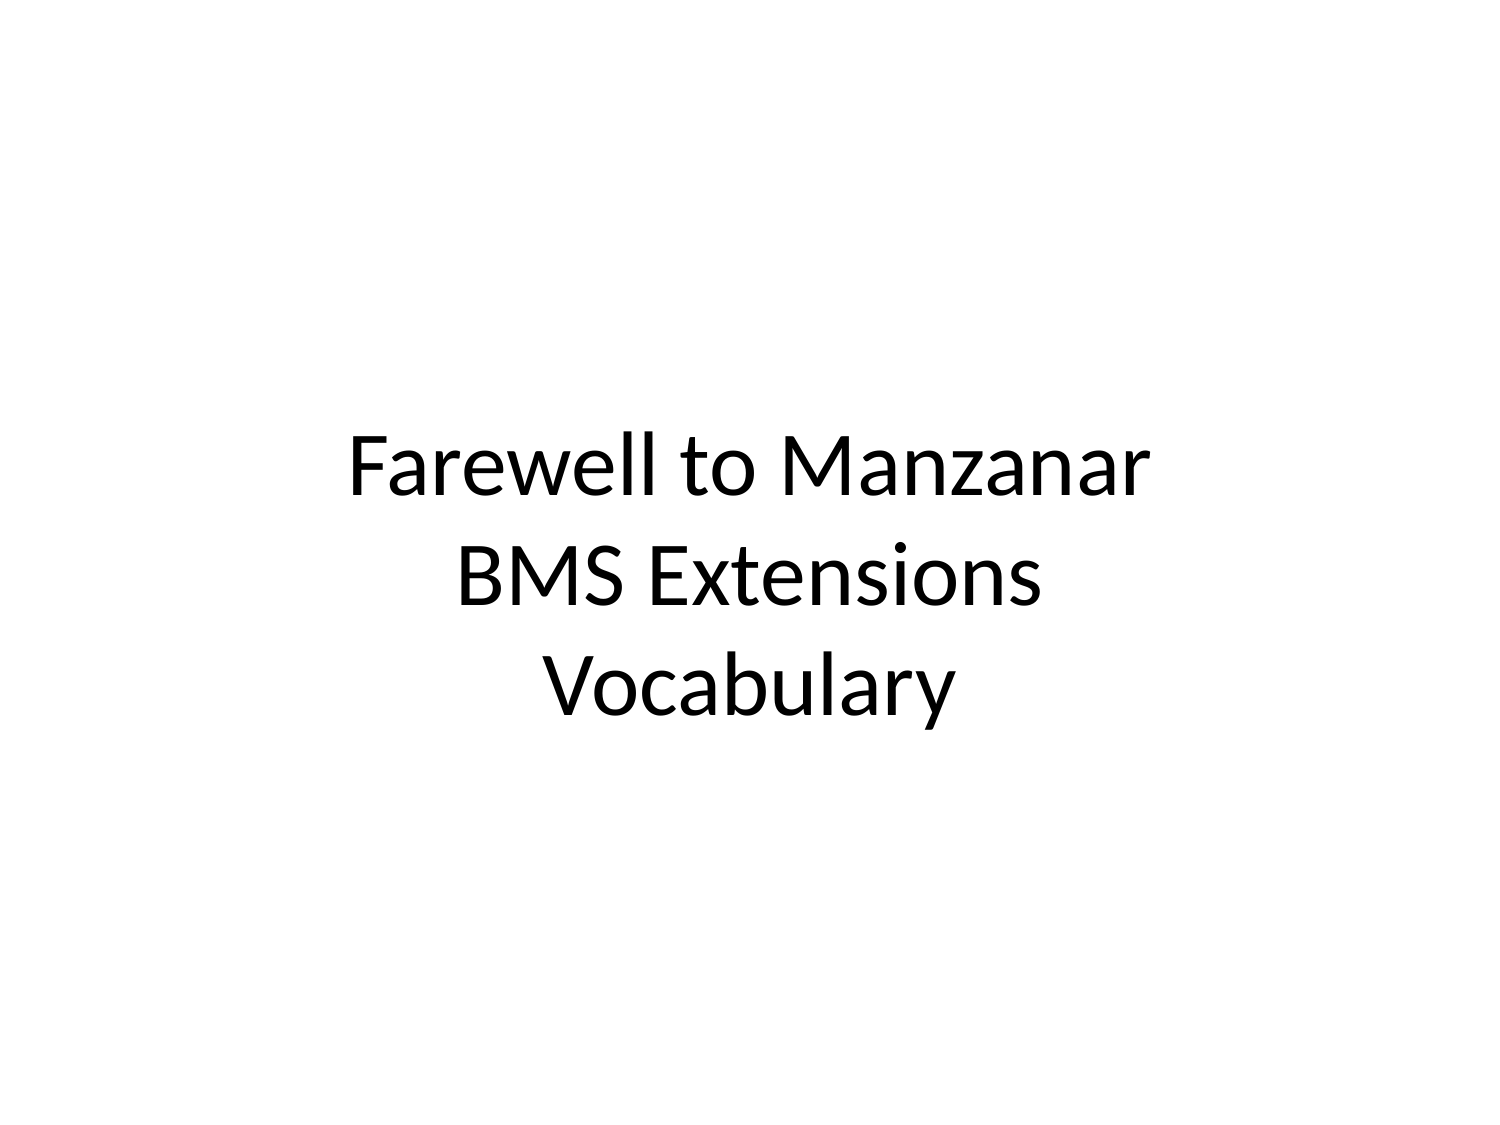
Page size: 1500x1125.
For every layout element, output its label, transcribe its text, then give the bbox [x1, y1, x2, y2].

title Farewell to Manzanar BMS Extensions Vocabulary [112, 162, 1388, 975]
